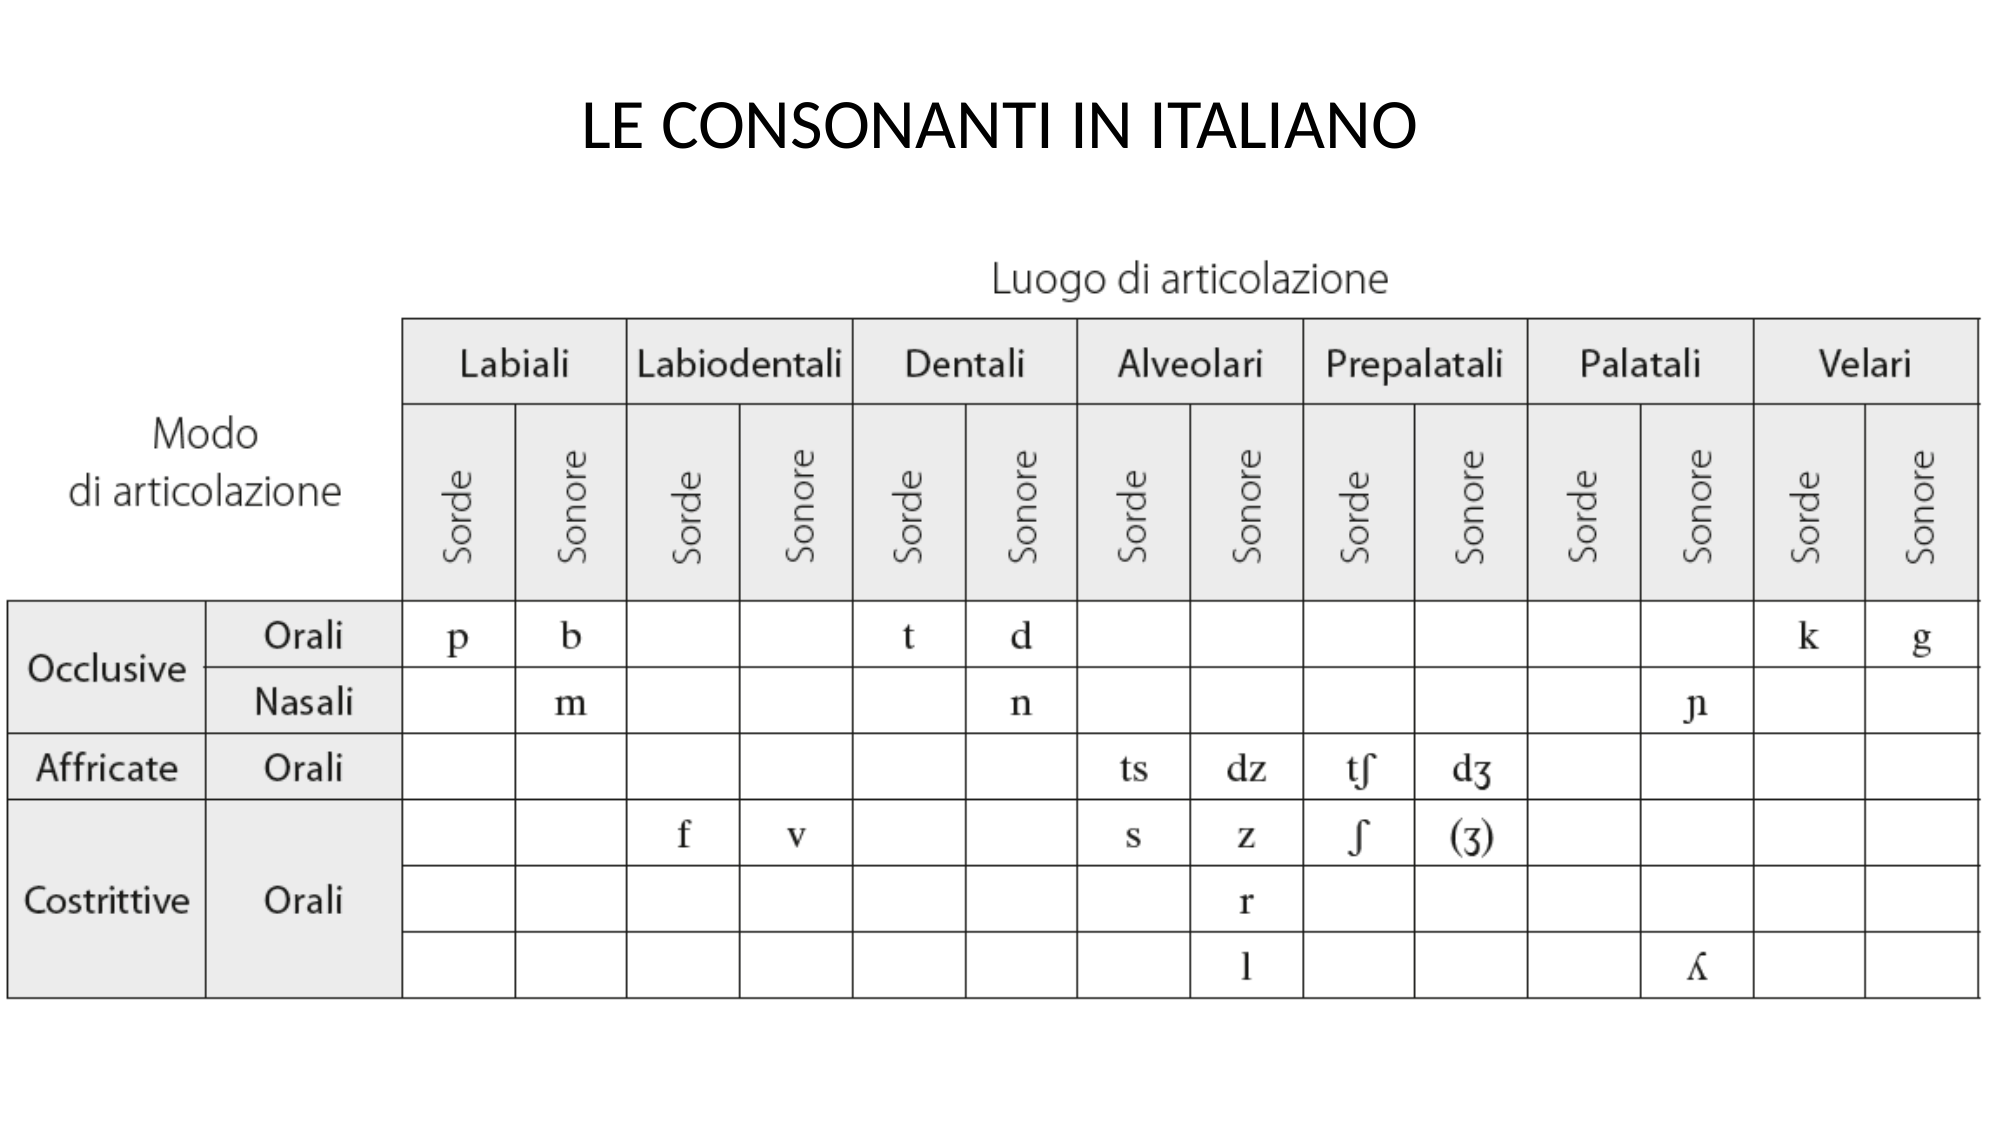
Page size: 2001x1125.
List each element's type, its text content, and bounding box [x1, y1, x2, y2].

text_box LE CONSONANTI IN ITALIANO [500, 70, 1500, 170]
picture [0, 238, 2000, 1015]
